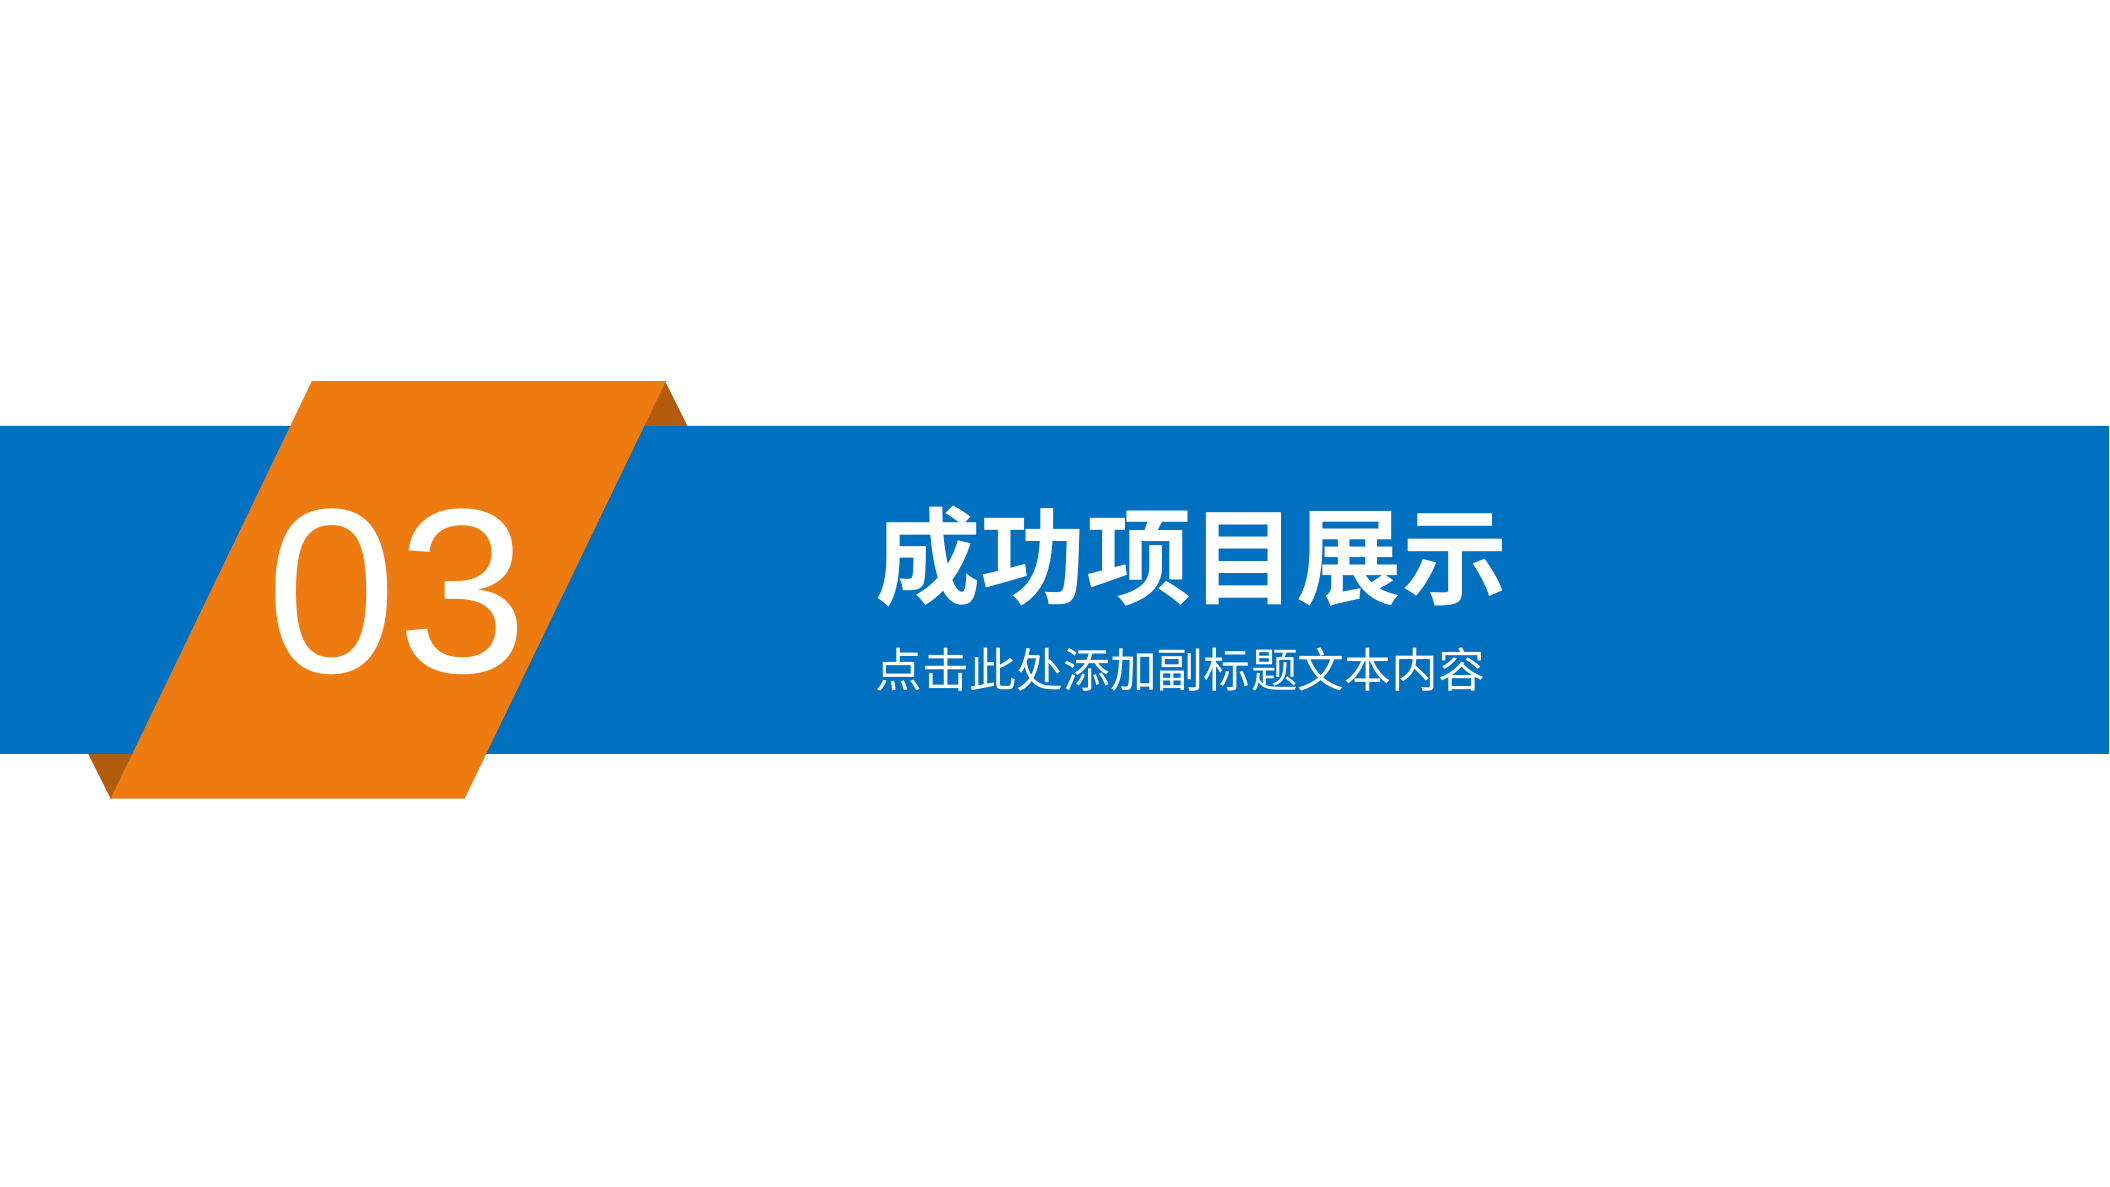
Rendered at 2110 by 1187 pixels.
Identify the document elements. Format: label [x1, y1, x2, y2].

text_box [0, 380, 2110, 800]
